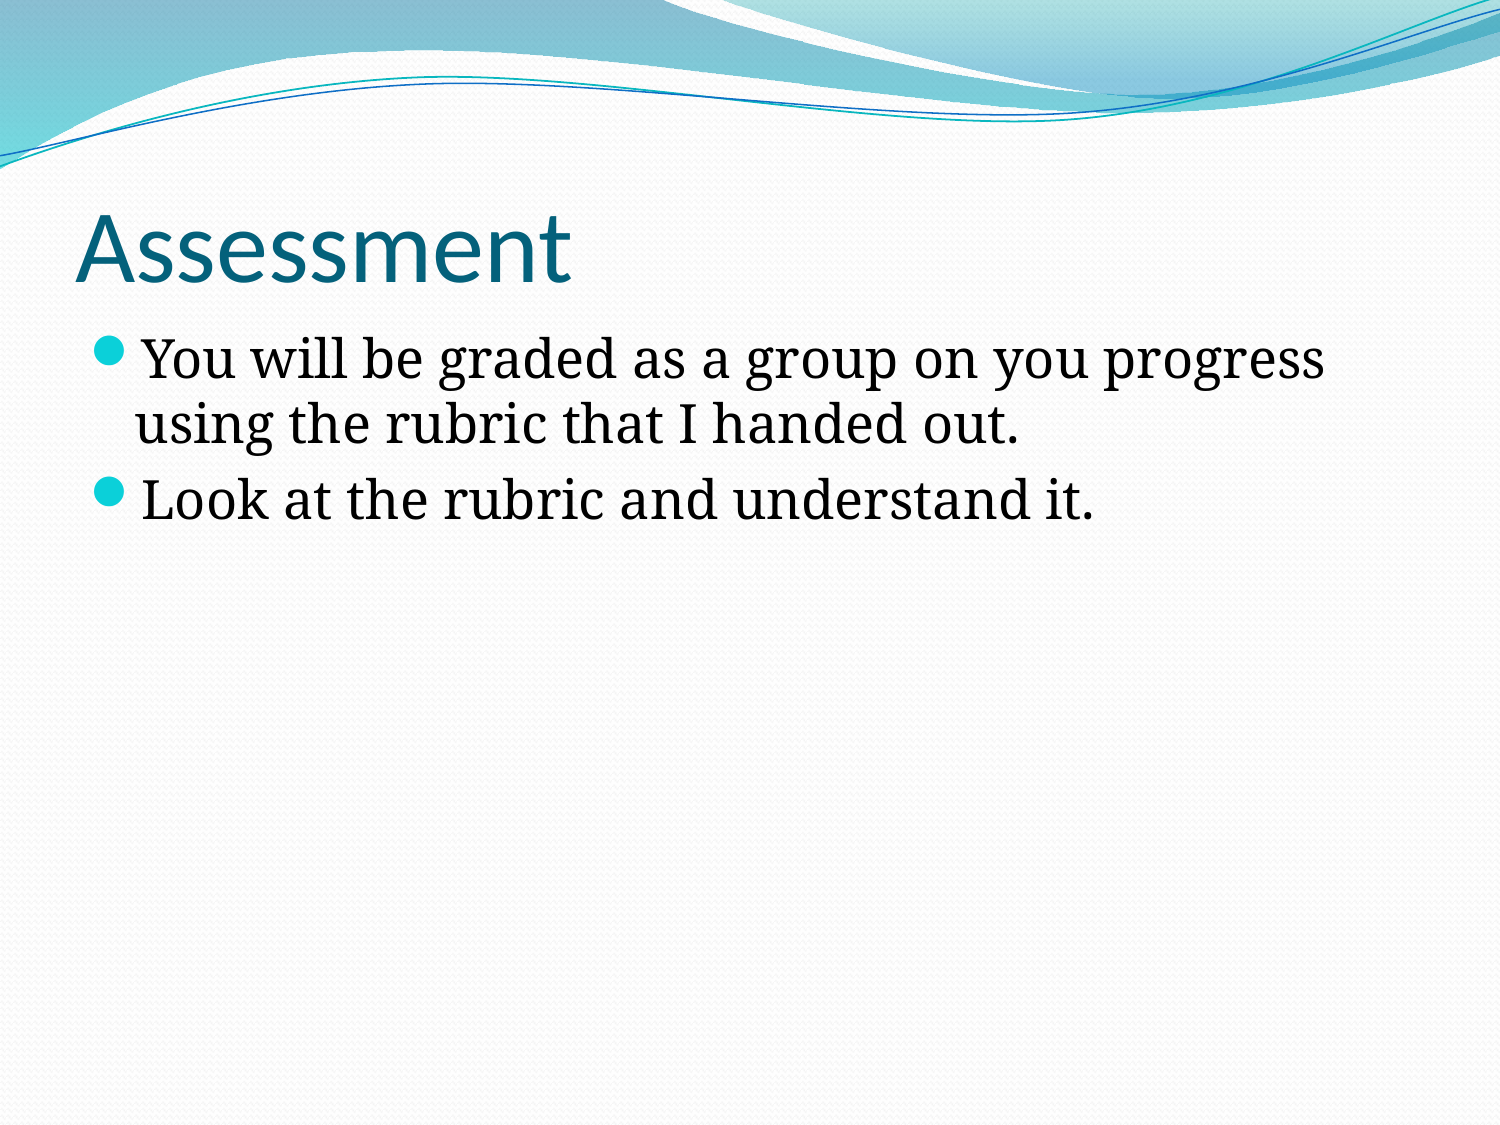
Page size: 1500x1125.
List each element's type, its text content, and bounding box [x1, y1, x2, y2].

list You will be graded as a group on you progress using the rubric that I handed out. Look at the rubric and understand it. [75, 317, 1425, 1038]
title Assessment [75, 115, 1425, 303]
